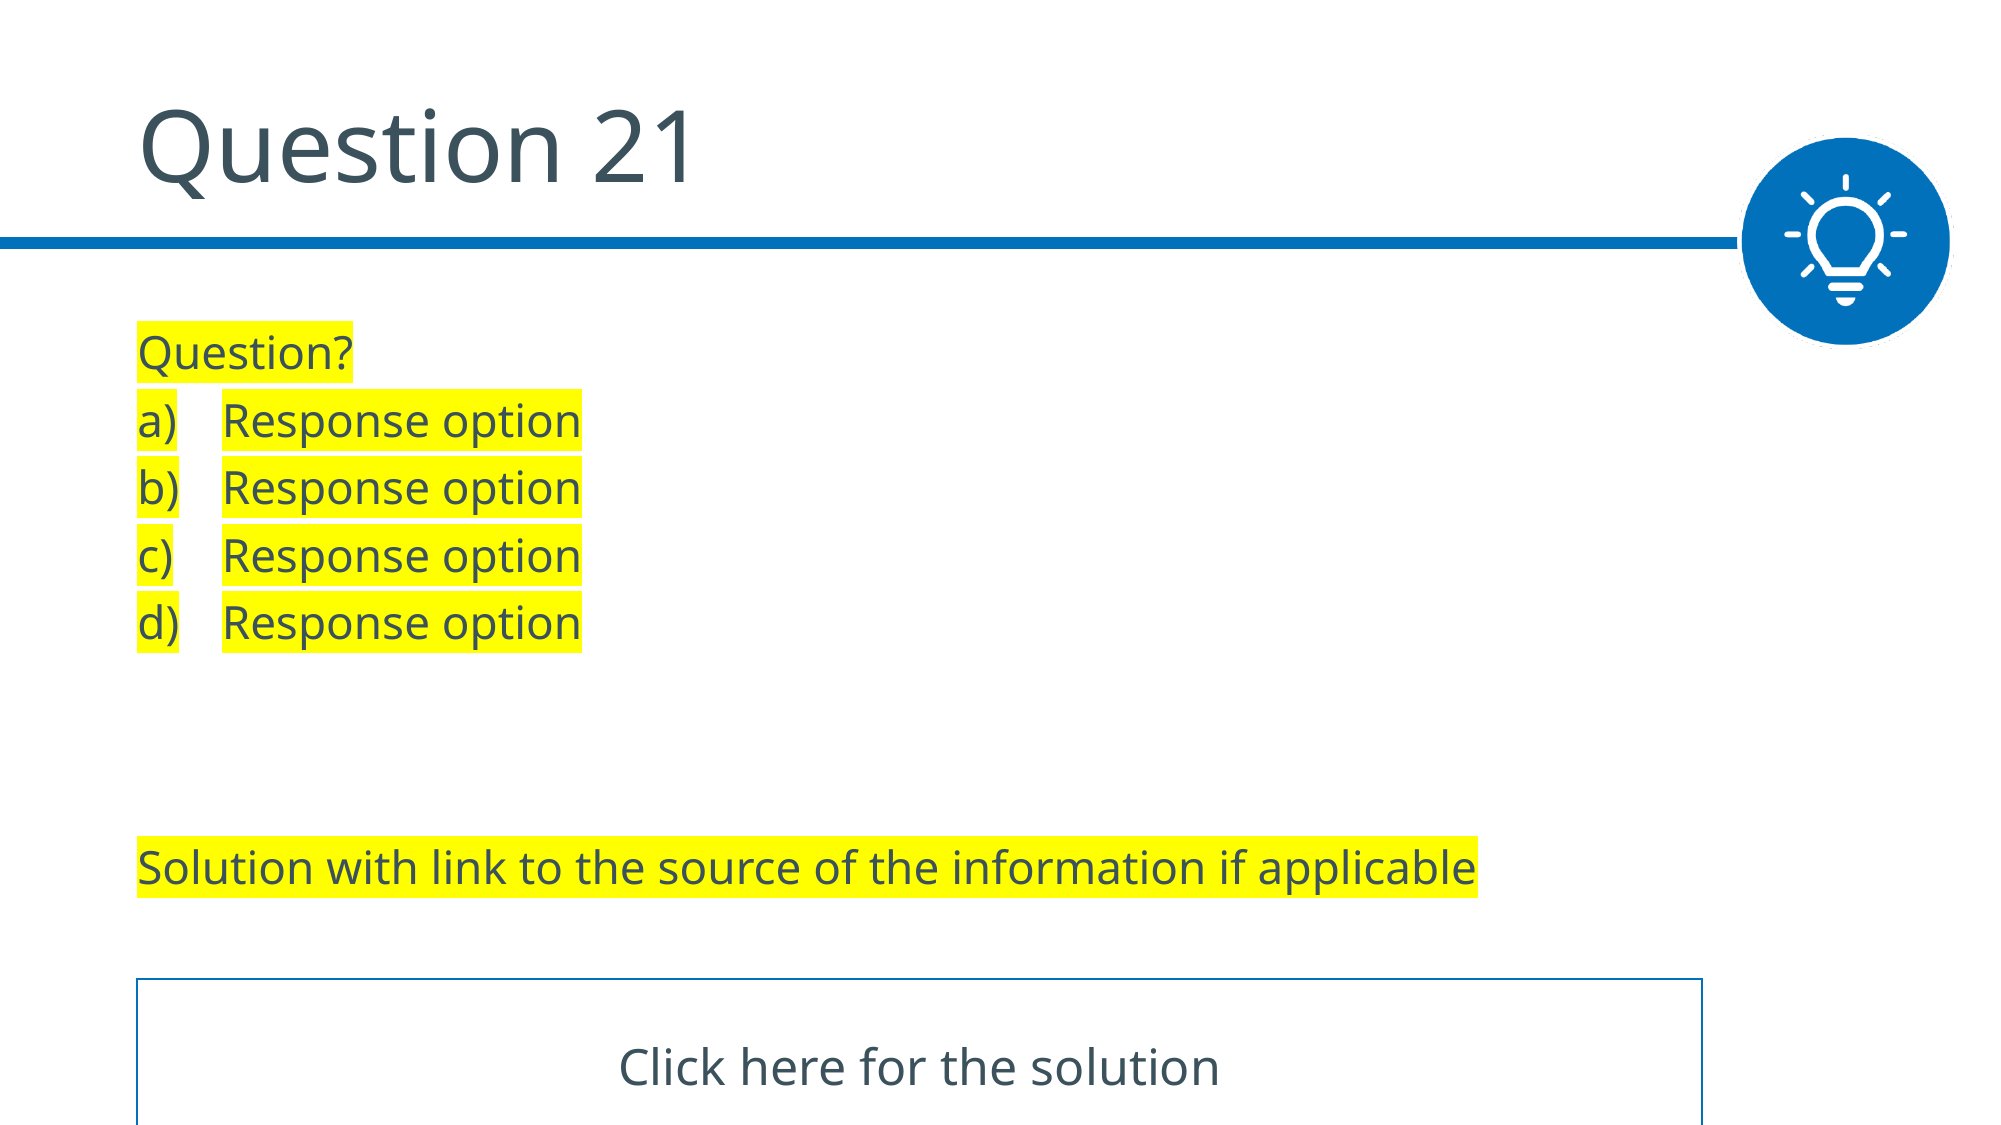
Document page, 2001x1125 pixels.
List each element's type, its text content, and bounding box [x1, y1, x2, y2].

text_box Click here for the solution [136, 978, 1703, 1125]
title Question 21 [137, 47, 1703, 238]
list Solution with link to the source of the information if applicable [137, 838, 1703, 978]
list Question? Response option Response option Response option Response option [137, 324, 1703, 782]
picture [1737, 133, 1954, 349]
